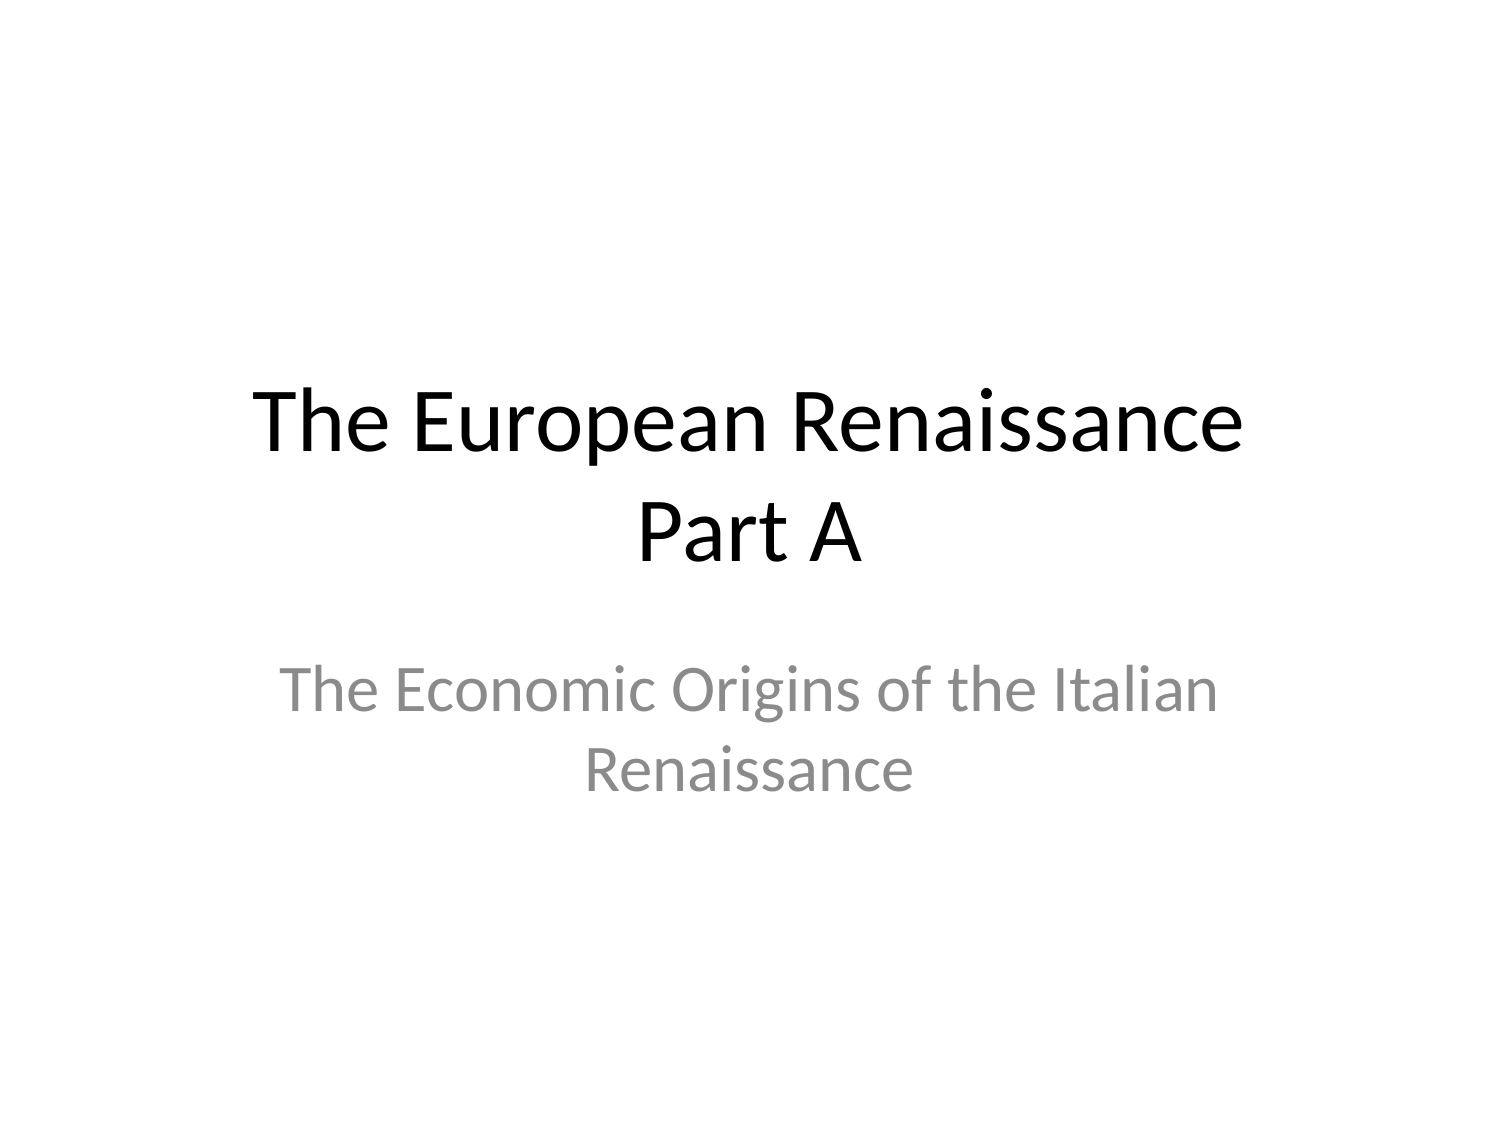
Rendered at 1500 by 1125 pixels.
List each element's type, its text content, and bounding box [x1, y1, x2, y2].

subtitle The Economic Origins of the Italian Renaissance [225, 637, 1275, 925]
title The European Renaissance Part A [112, 349, 1388, 591]
